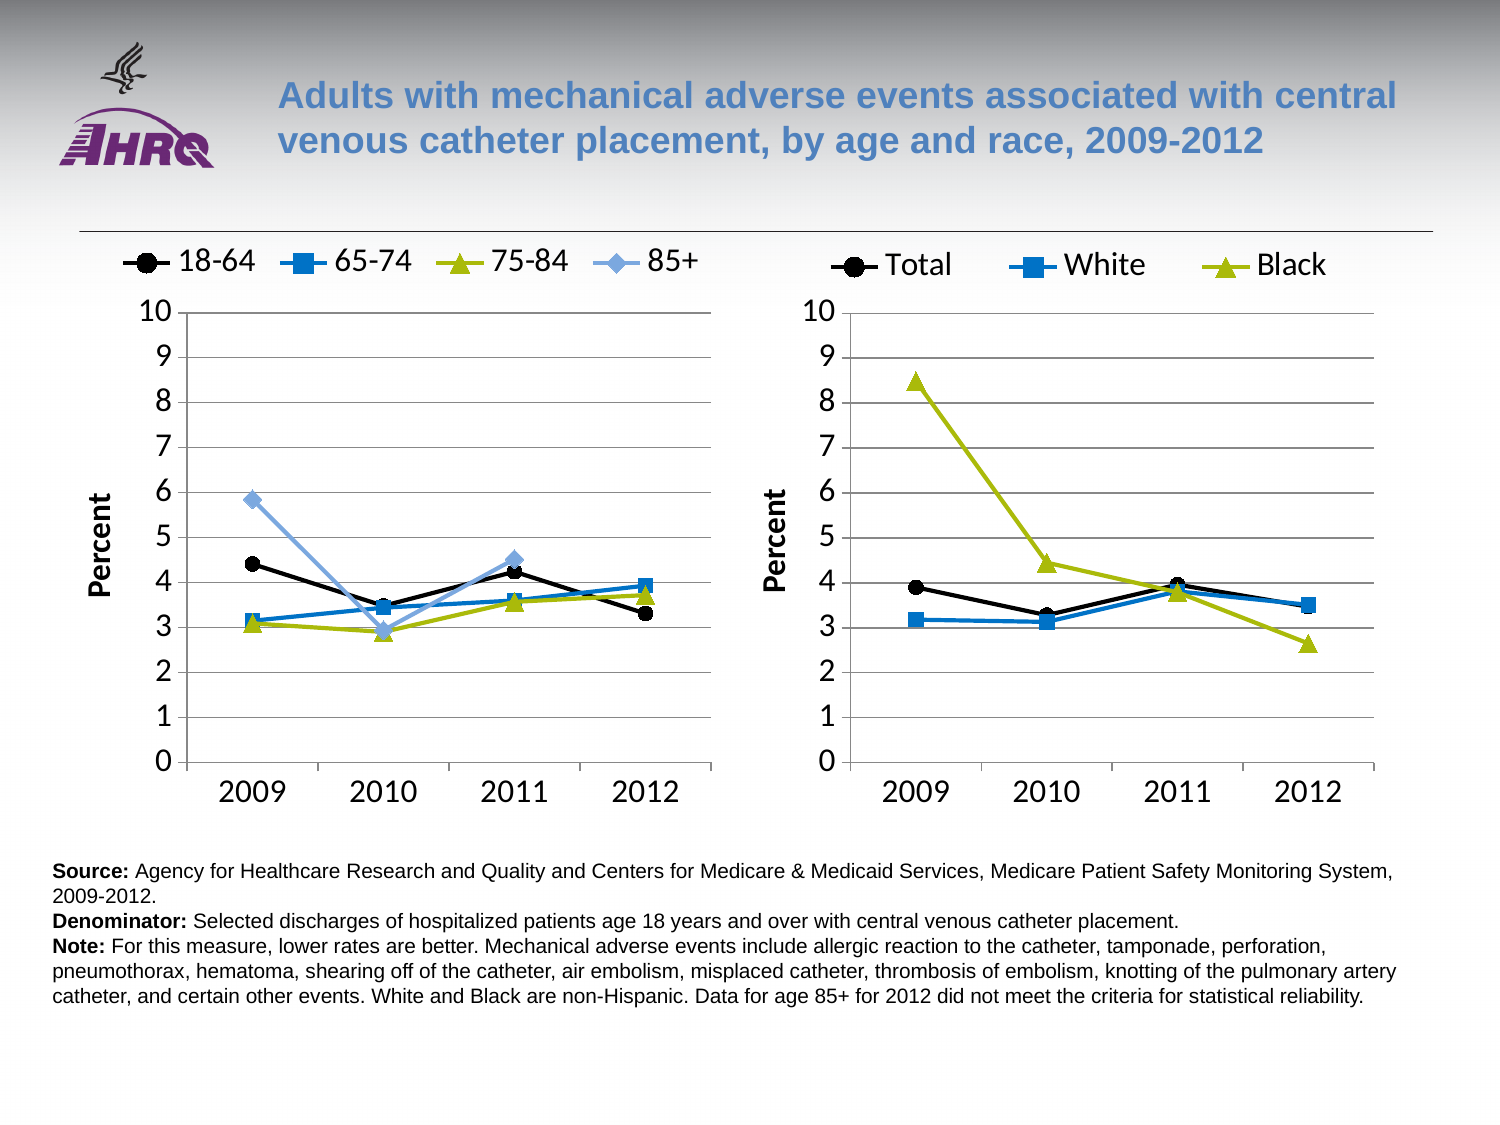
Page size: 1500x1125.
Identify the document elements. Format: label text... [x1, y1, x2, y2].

chart [74, 228, 726, 845]
picture [0, 0, 1500, 1125]
text_box Source: Agency for Healthcare Research and Quality and Centers for Medicare & Medicaid Services, Medicare Patient Safety Monitoring System, 2009-2012. Denominator: Selected discharges of hospitalized patients age 18 years and over with central venous catheter placement. Note: For this measure, lower rates are better. Mechanical adverse events include allergic reaction to the catheter, tamponade, perforation, pneumothorax, hematoma, shearing off of the catheter, air embolism, misplaced catheter, thrombosis of embolism, knotting of the pulmonary artery catheter, and certain other events. White and Black are non-Hispanic. Data for age 85+ for 2012 did not meet the criteria for statistical reliability. [37, 849, 1438, 1085]
title Adults with mechanical adverse events associated with central venous catheter placement, by age and race, 2009-2012 [262, 45, 1425, 188]
chart [749, 224, 1388, 871]
